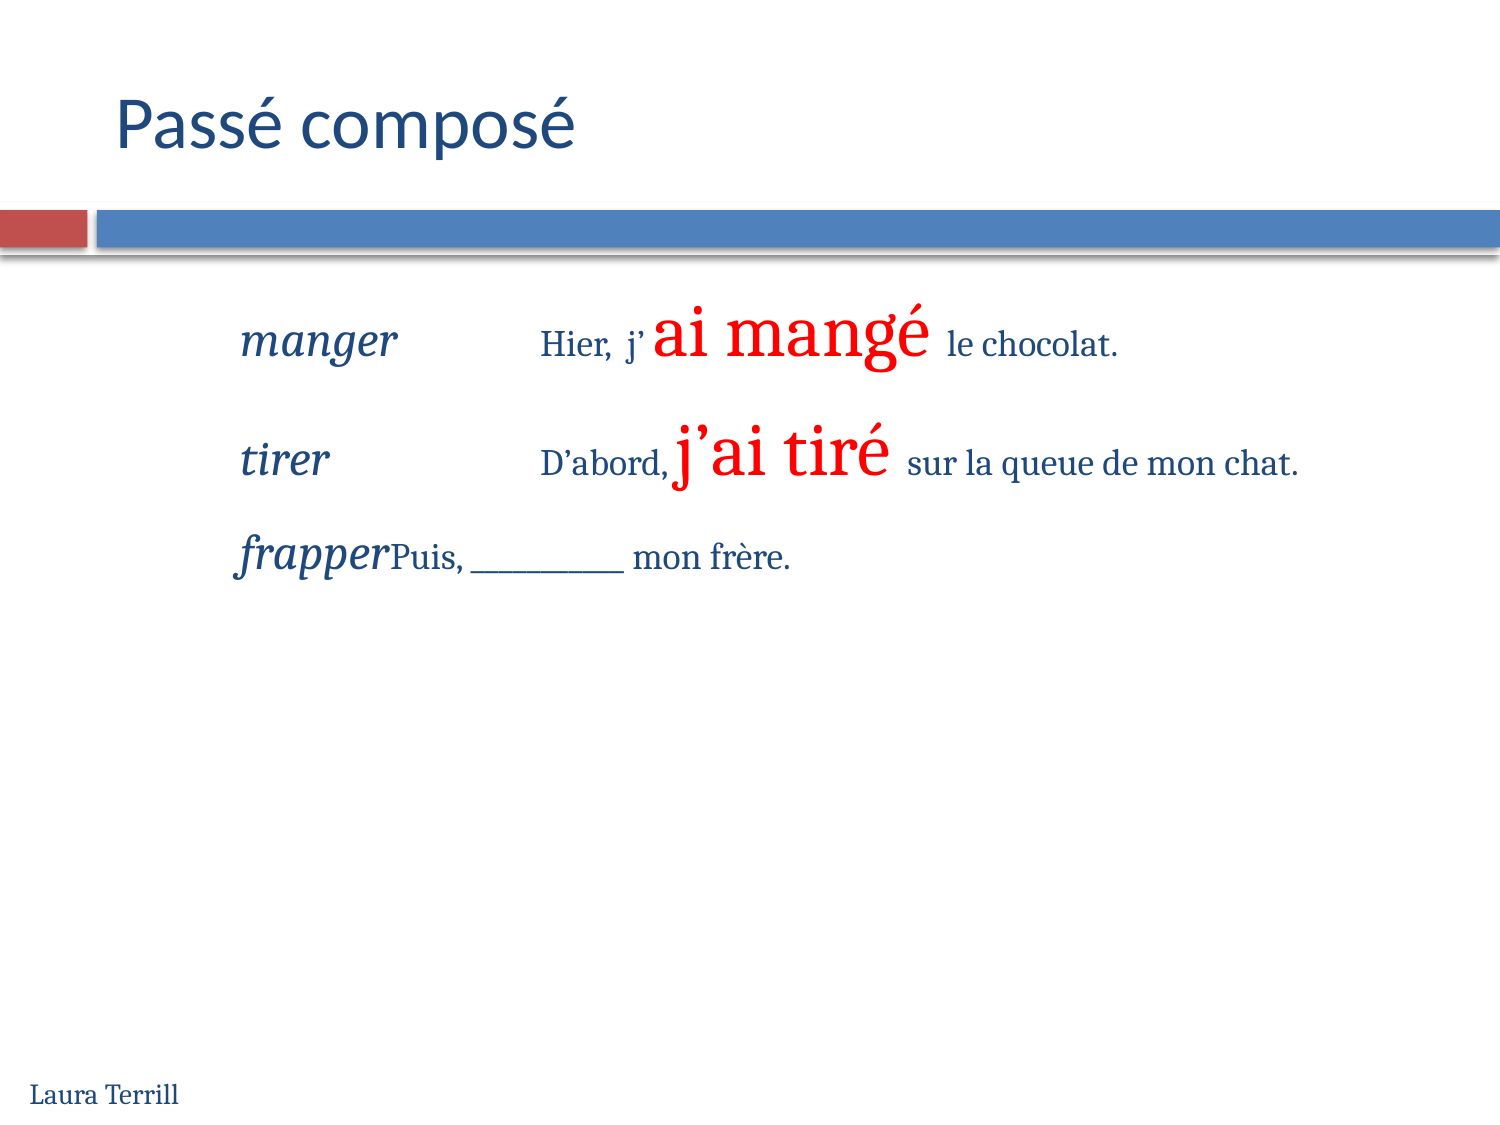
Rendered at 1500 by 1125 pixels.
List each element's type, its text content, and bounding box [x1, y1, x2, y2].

text_box tirer D’abord, j’ai tiré sur la queue de mon chat. [225, 393, 1463, 512]
text_box frapper Puis, ___________ mon frère. [225, 512, 1463, 632]
title Passé composé [100, 37, 1438, 200]
text_box manger Hier, j’ ai mangé le chocolat. [225, 274, 1438, 393]
footer Laura Terrill [14, 1063, 904, 1124]
